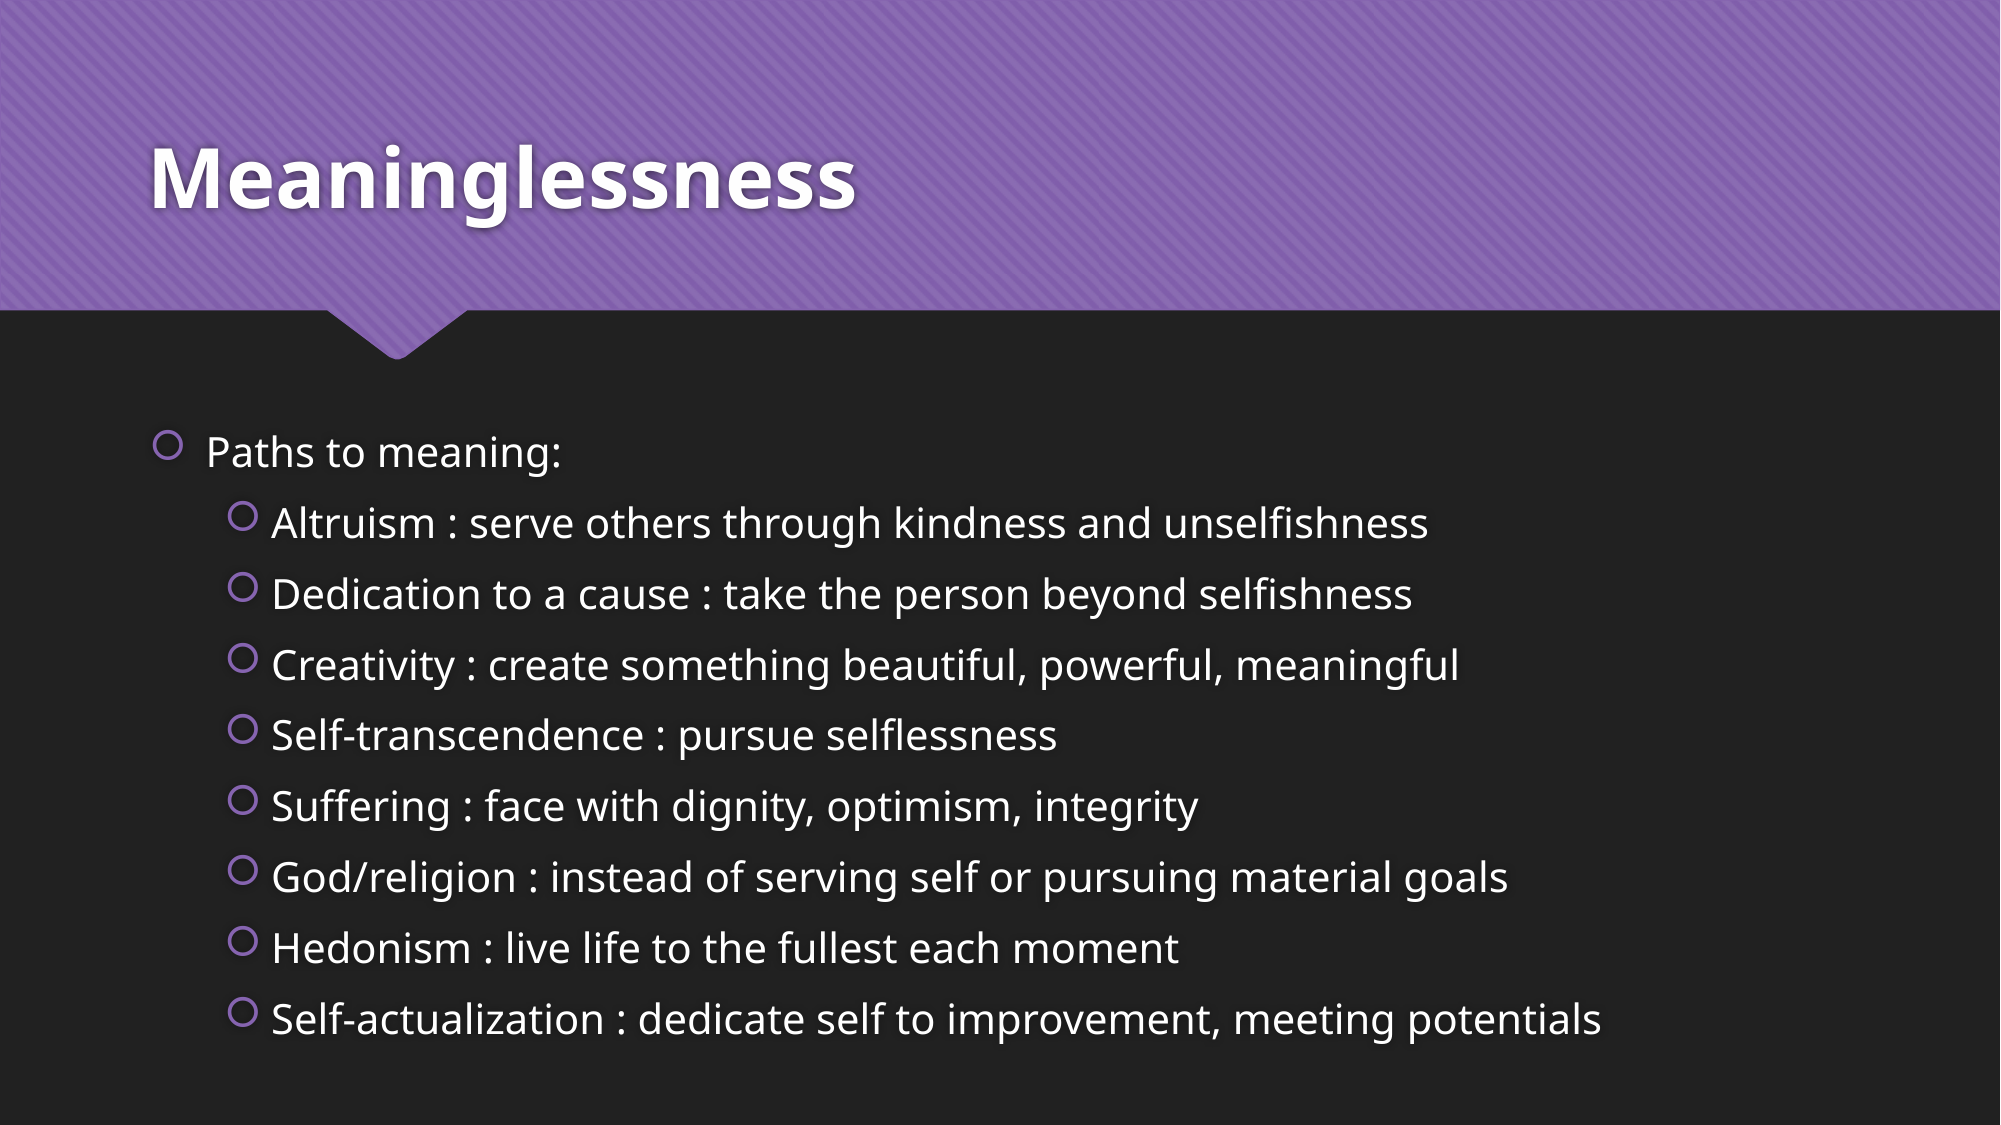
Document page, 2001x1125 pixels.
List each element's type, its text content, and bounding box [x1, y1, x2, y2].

title Meaninglessness [132, 73, 1868, 233]
list Paths to meaning: Altruism : serve others through kindness and unselfishness Dedication to a cause : take the person beyond selfishness Creativity : create something beautiful, powerful, meaningful Self-transcendence : pursue selflessness Suffering : face with dignity, optimism, integrity God/religion : instead of serving self or pursuing material goals Hedonism : live life to the fullest each moment Self-actualization : dedicate self to improvement, meeting potentials [134, 378, 1866, 1091]
